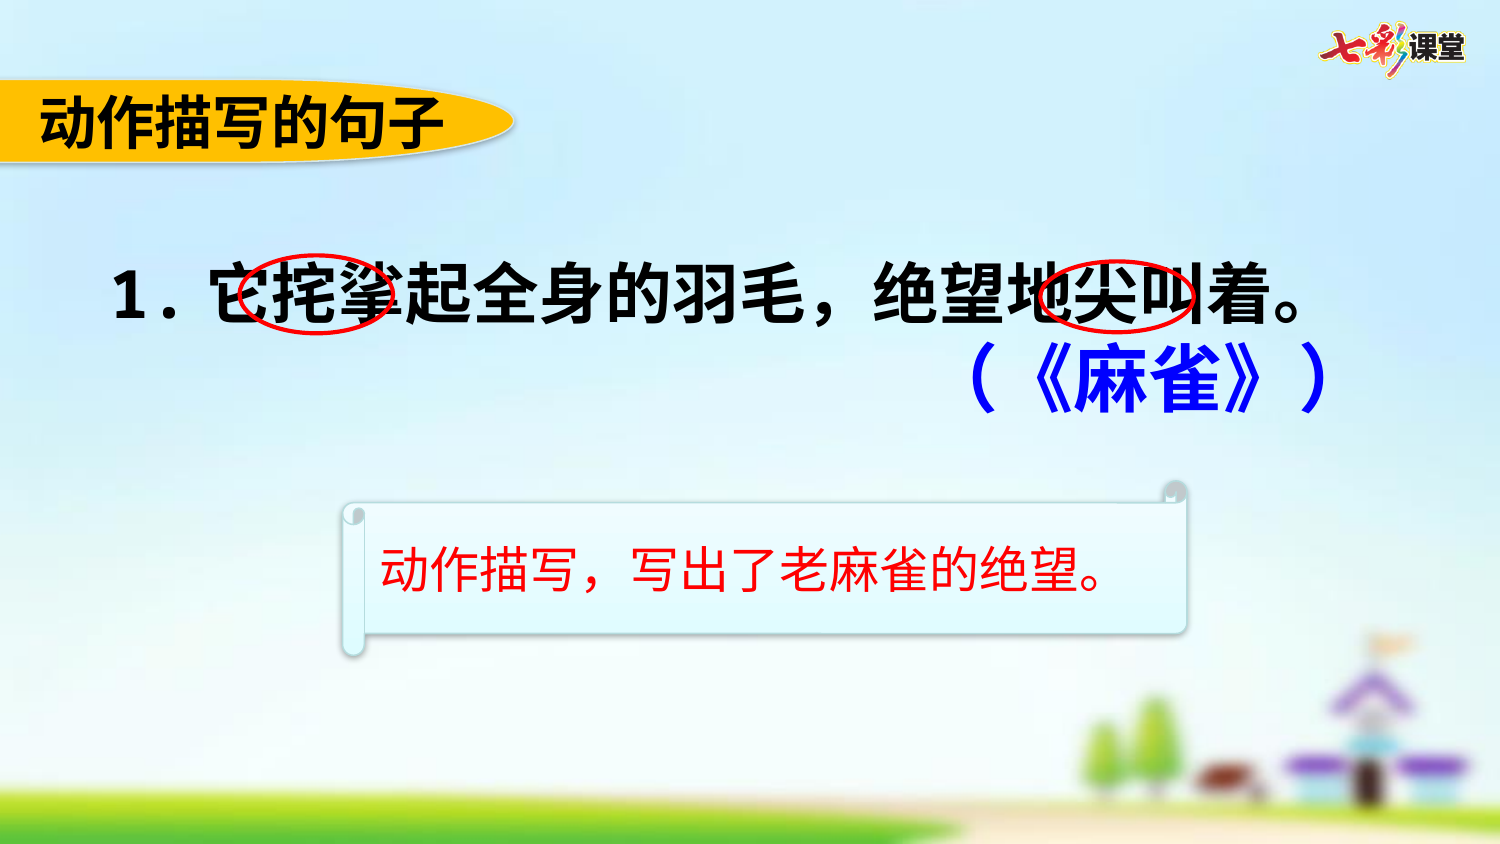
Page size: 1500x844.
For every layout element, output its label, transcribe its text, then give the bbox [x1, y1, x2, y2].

text_box [237, 253, 396, 336]
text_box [0, 79, 514, 164]
text_box 动作描写，写出了老麻雀的绝望。 [341, 480, 1188, 657]
text_box [1038, 259, 1196, 335]
text_box 1.它挓挲起全身的羽毛，绝望地尖叫着。 （《麻雀》） [94, 244, 1388, 430]
picture [0, 0, 1500, 844]
